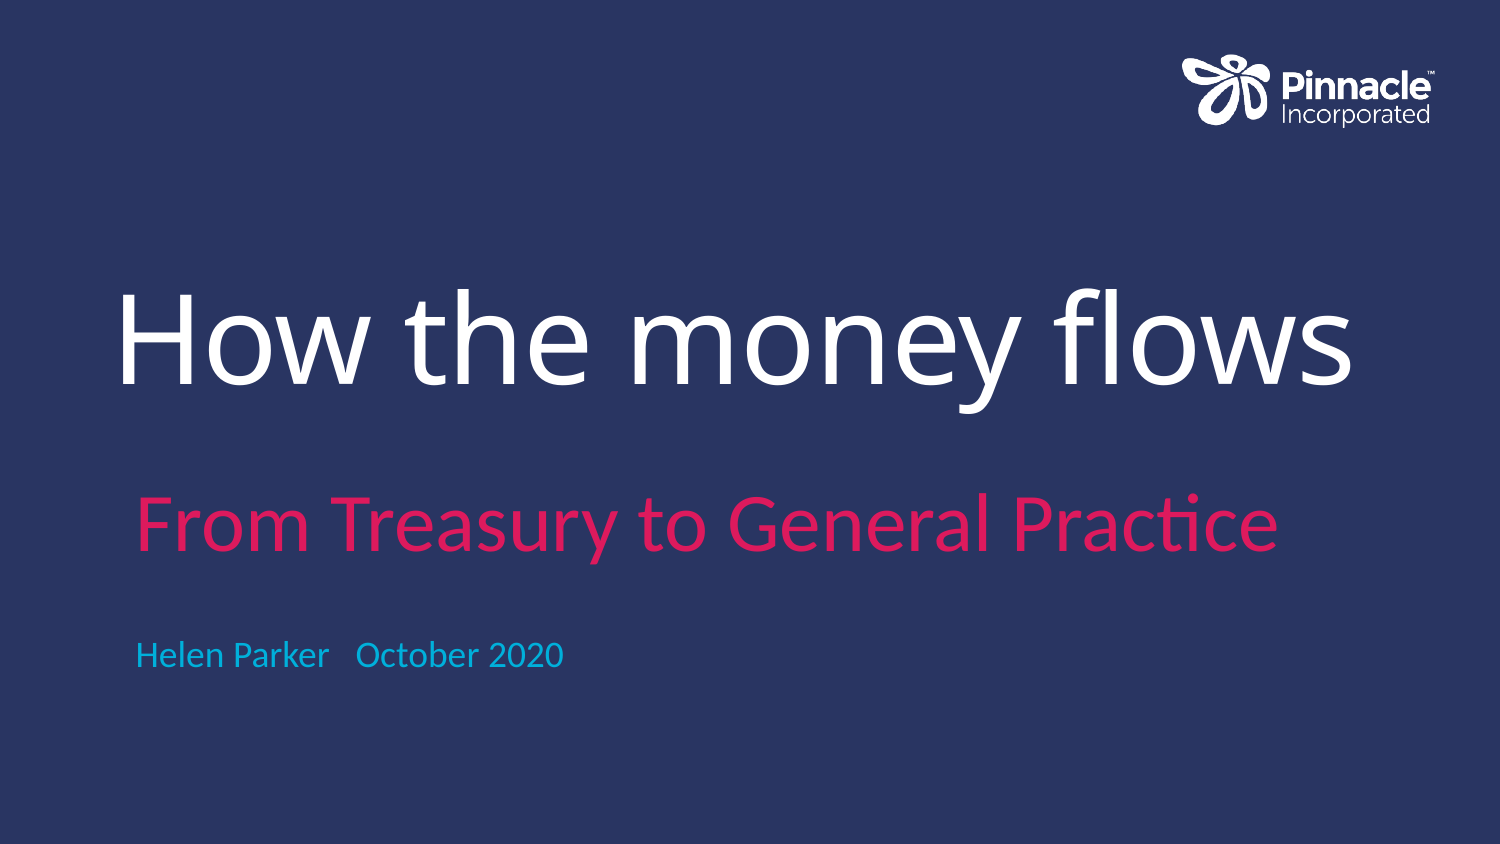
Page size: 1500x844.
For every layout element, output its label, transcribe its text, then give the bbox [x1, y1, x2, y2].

picture [1176, 0, 1500, 135]
list From Treasury to General Practice Helen Parker October 2020 [120, 471, 1391, 844]
title How the money flows [96, 287, 1478, 575]
